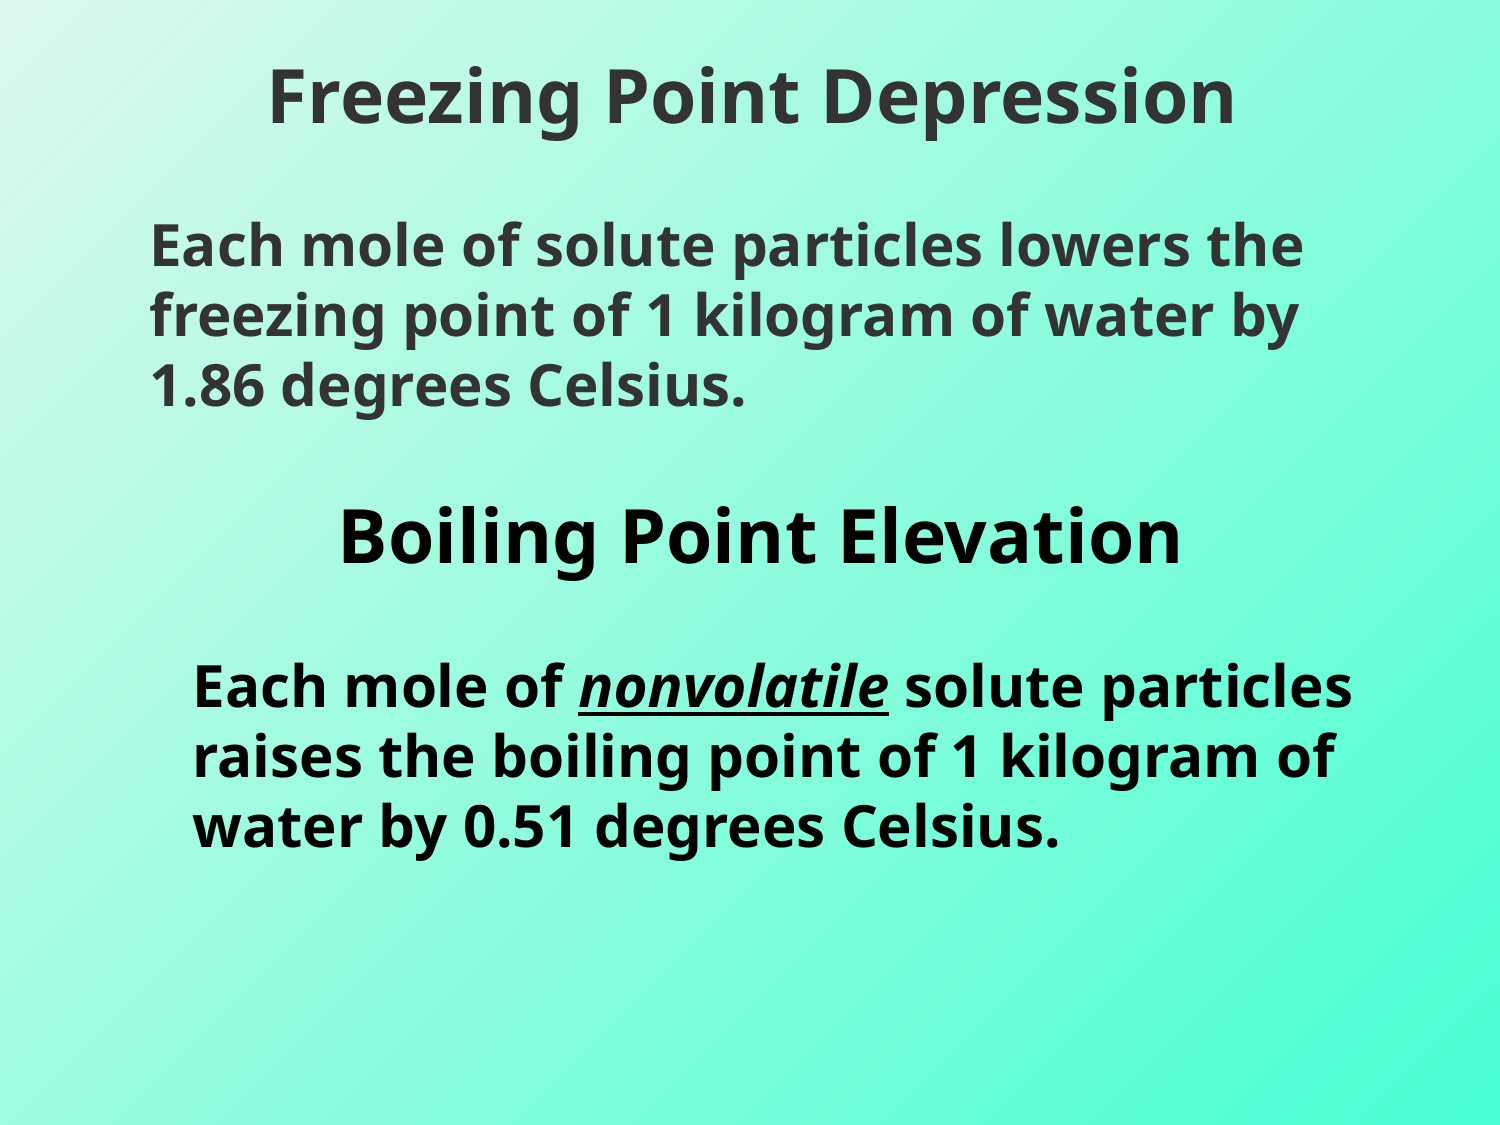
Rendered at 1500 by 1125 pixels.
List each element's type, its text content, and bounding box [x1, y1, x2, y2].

text_box Each mole of nonvolatile solute particles raises the boiling point of 1 kilogram of water by 0.51 degrees Celsius. [177, 641, 1406, 867]
text_box Boiling Point Elevation [123, 439, 1399, 627]
text_box Each mole of solute particles lowers the freezing point of 1 kilogram of water by 1.86 degrees Celsius. [134, 200, 1363, 426]
title Freezing Point Depression [114, 0, 1391, 188]
